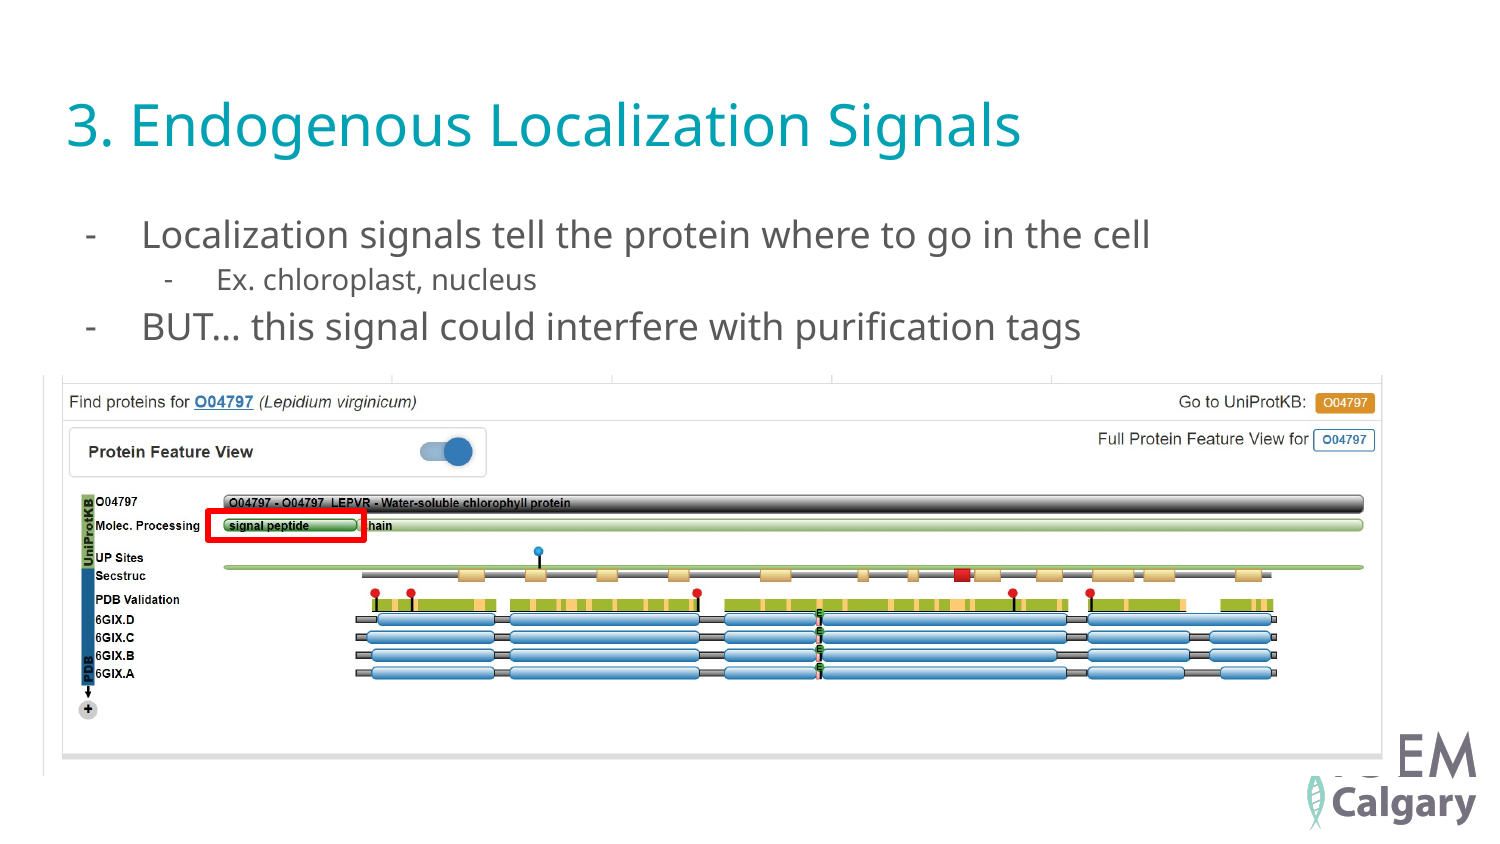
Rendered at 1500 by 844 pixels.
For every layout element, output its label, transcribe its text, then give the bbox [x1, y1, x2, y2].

title 3. Endogenous Localization Signals [51, 72, 1449, 167]
list Localization signals tell the protein where to go in the cell Ex. chloroplast, nucleus BUT… this signal could interfere with purification tags [51, 189, 1449, 750]
picture [33, 375, 1401, 776]
